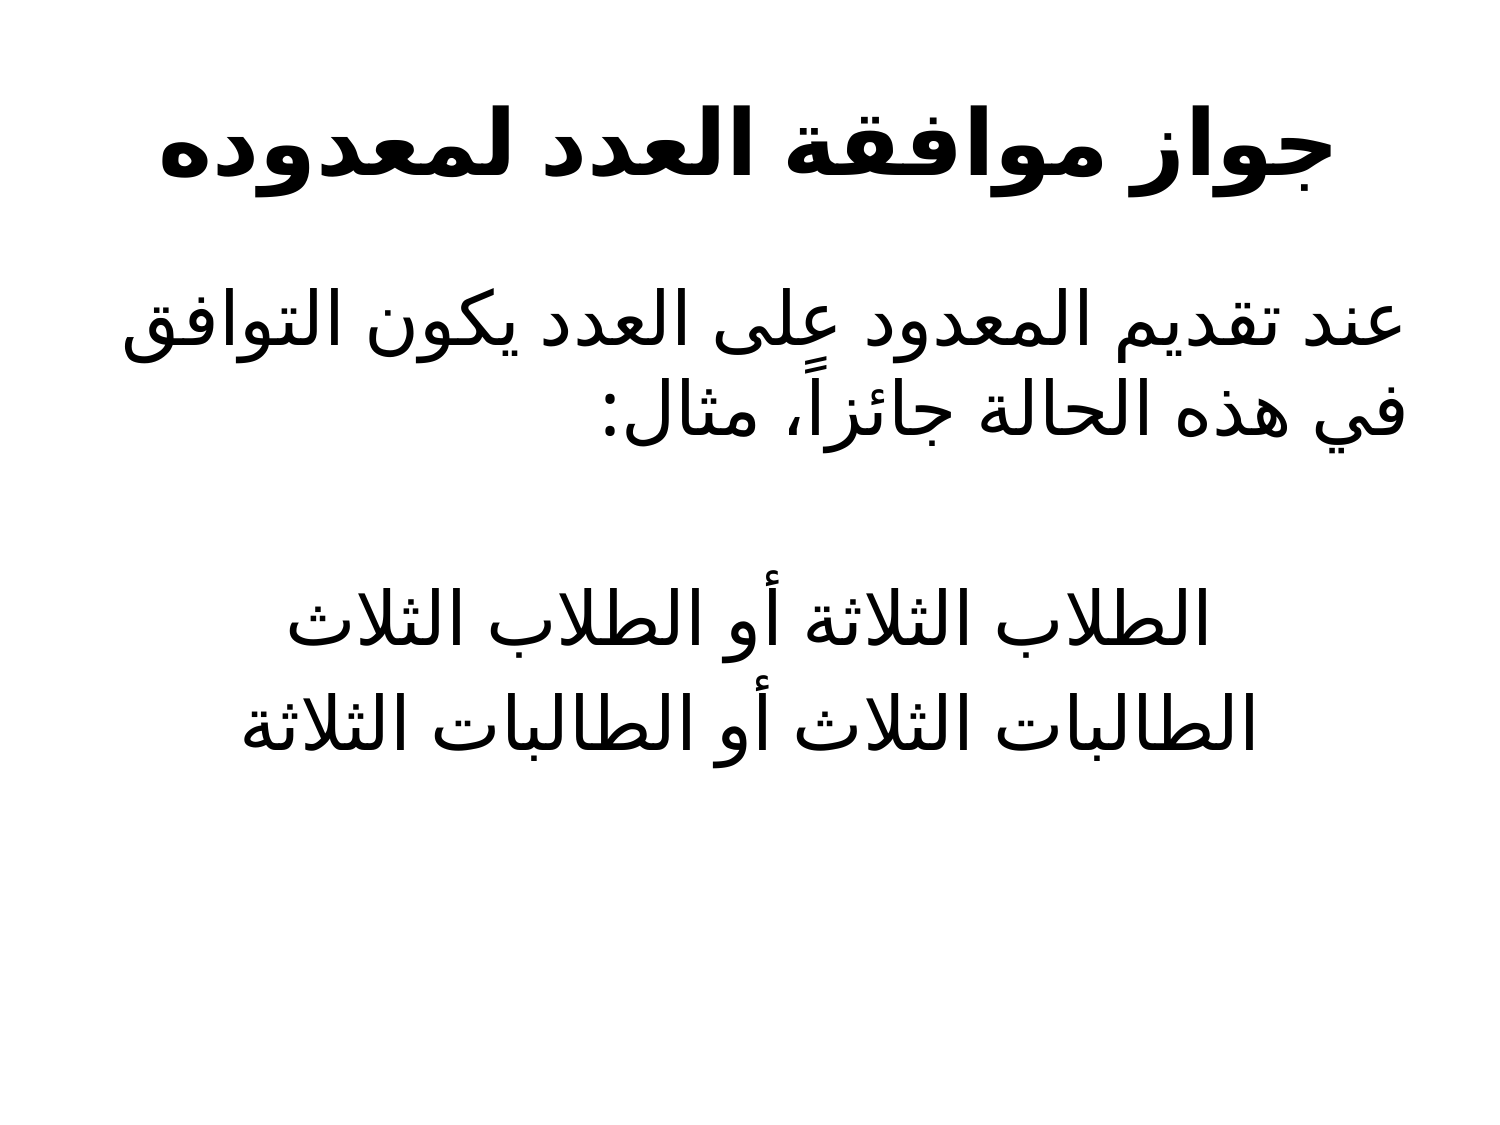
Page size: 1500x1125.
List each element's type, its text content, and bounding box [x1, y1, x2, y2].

title جواز موافقة العدد لمعدوده [75, 45, 1425, 233]
list عند تقديم المعدود على العدد يكون التوافق في هذه الحالة جائزاً، مثال: الطلاب الثلاثة أو الطلاب الثلاث الطالبات الثلاث أو الطالبات الثلاثة [75, 262, 1425, 1005]
